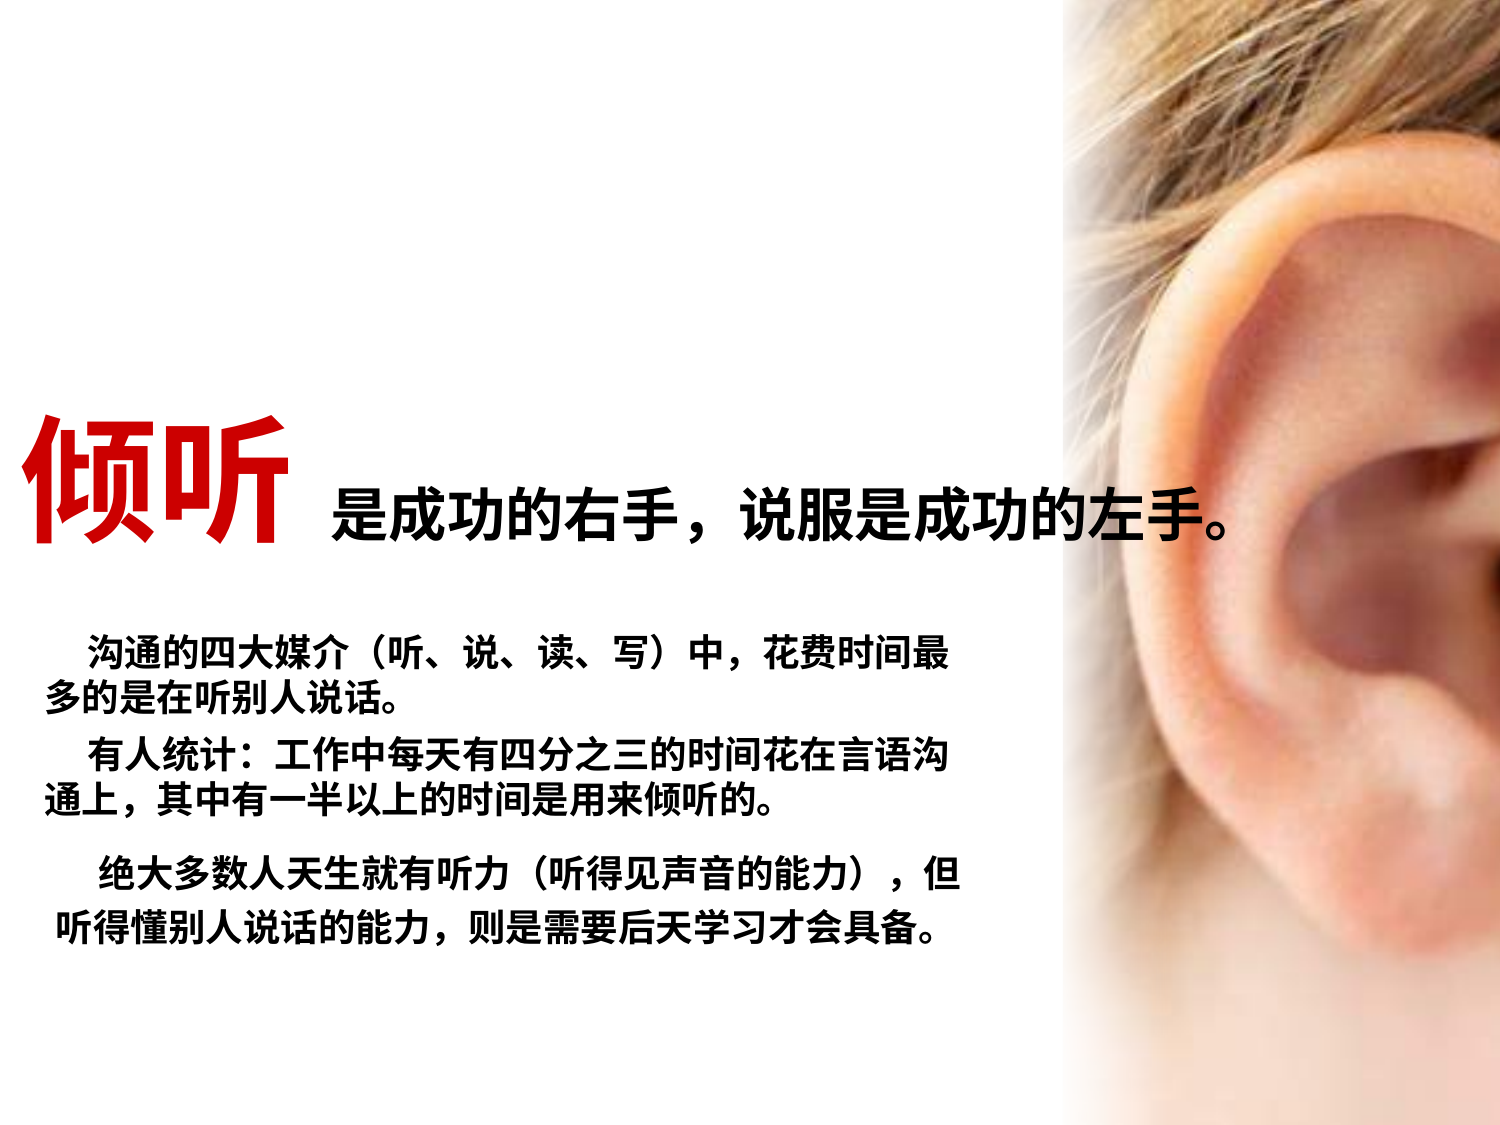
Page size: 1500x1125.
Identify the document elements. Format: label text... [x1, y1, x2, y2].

text_box 倾听 [5, 382, 372, 571]
text_box 是成功的右手，说服是成功的左手。 [315, 471, 1049, 556]
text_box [1054, 0, 1500, 1125]
text_box 绝大多数人天生就有听力（听得见声音的能力），但听得懂别人说话的能力，则是需要后天学习才会具备。 [41, 834, 998, 957]
text_box 沟通的四大媒介（听、说、读、写）中，花费时间最多的是在听别人说话。 有人统计：工作中每天有四分之三的时间花在言语沟通上，其中有一半以上的时间是用来倾听的。 [29, 621, 987, 829]
